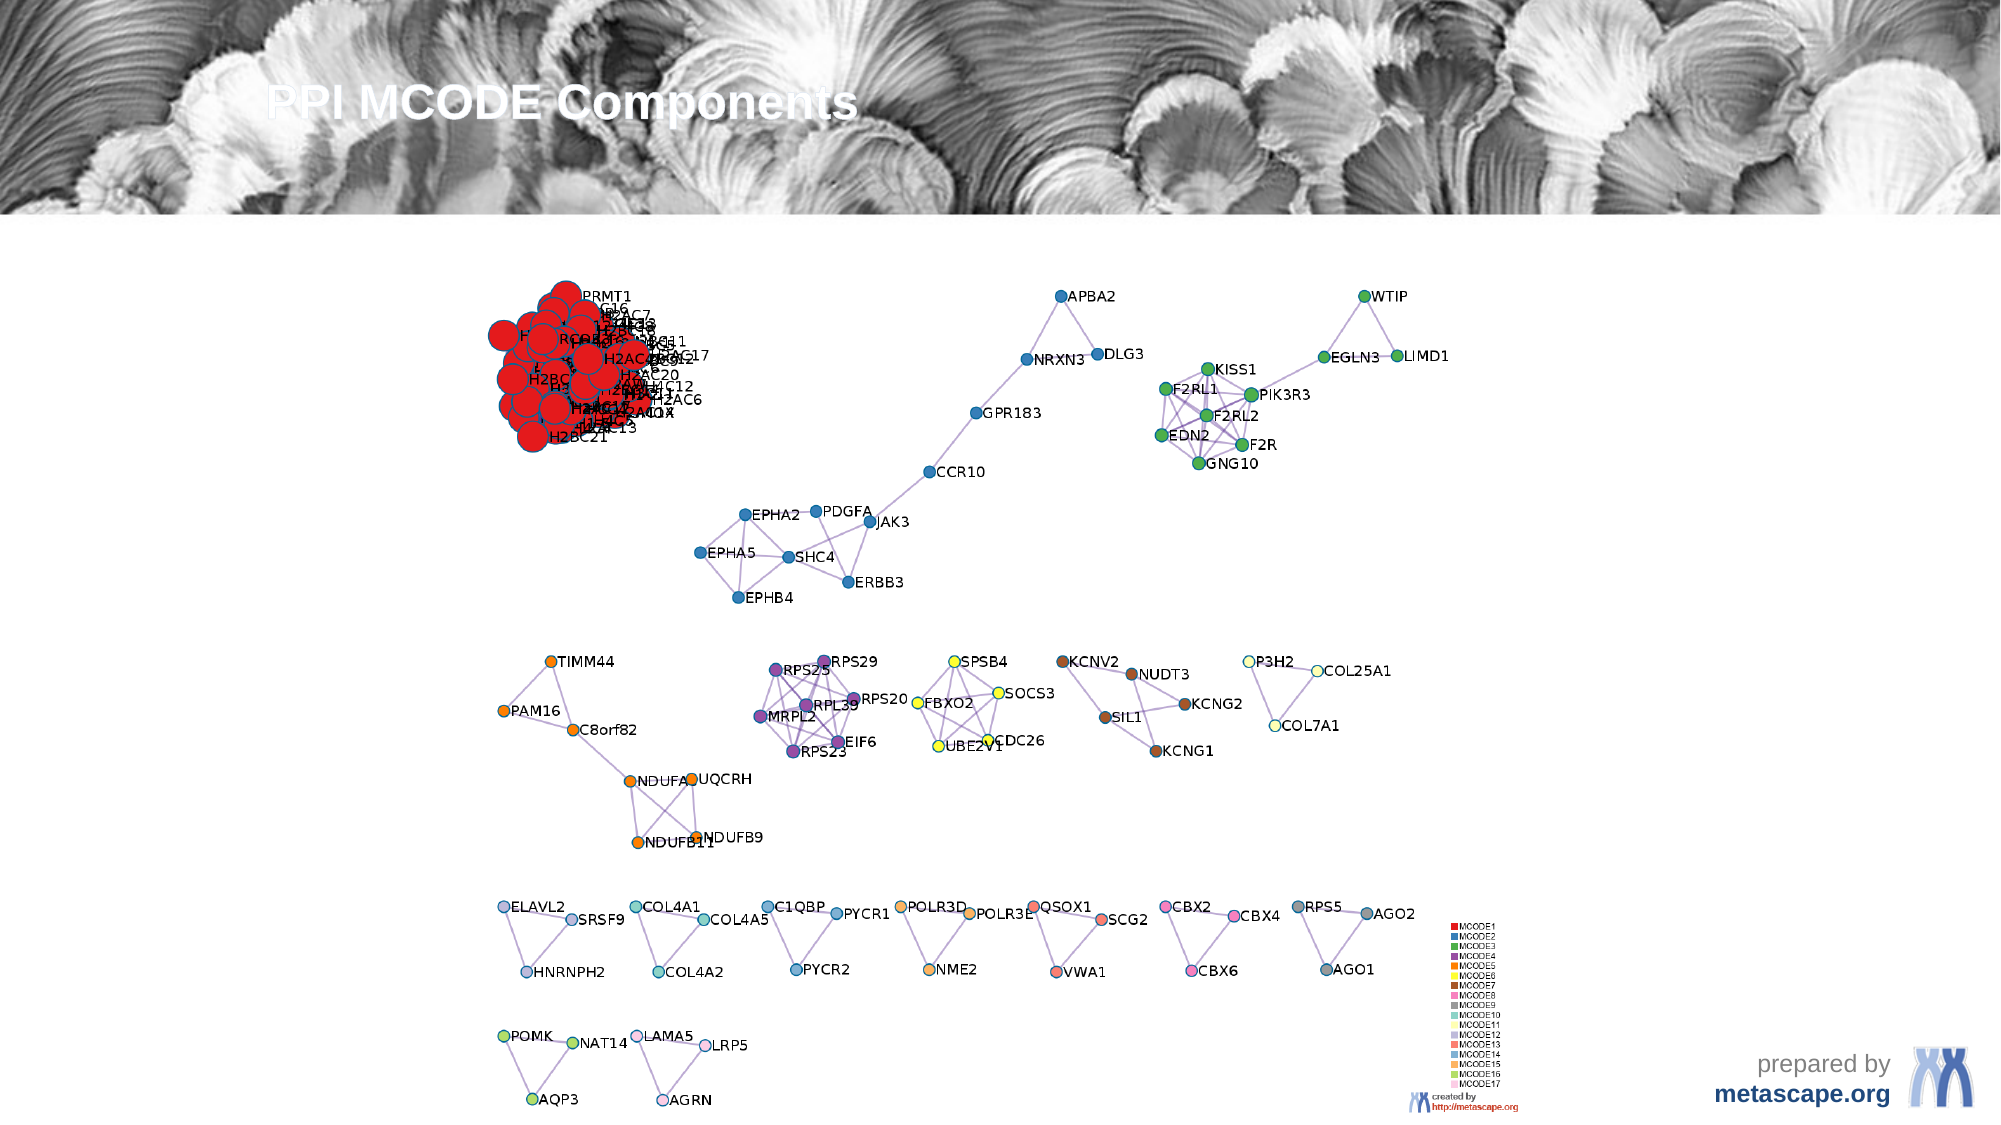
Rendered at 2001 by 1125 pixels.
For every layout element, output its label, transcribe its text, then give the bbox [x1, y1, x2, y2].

picture [0, 0, 2001, 1125]
title PPI MCODE Components [249, 61, 1600, 137]
